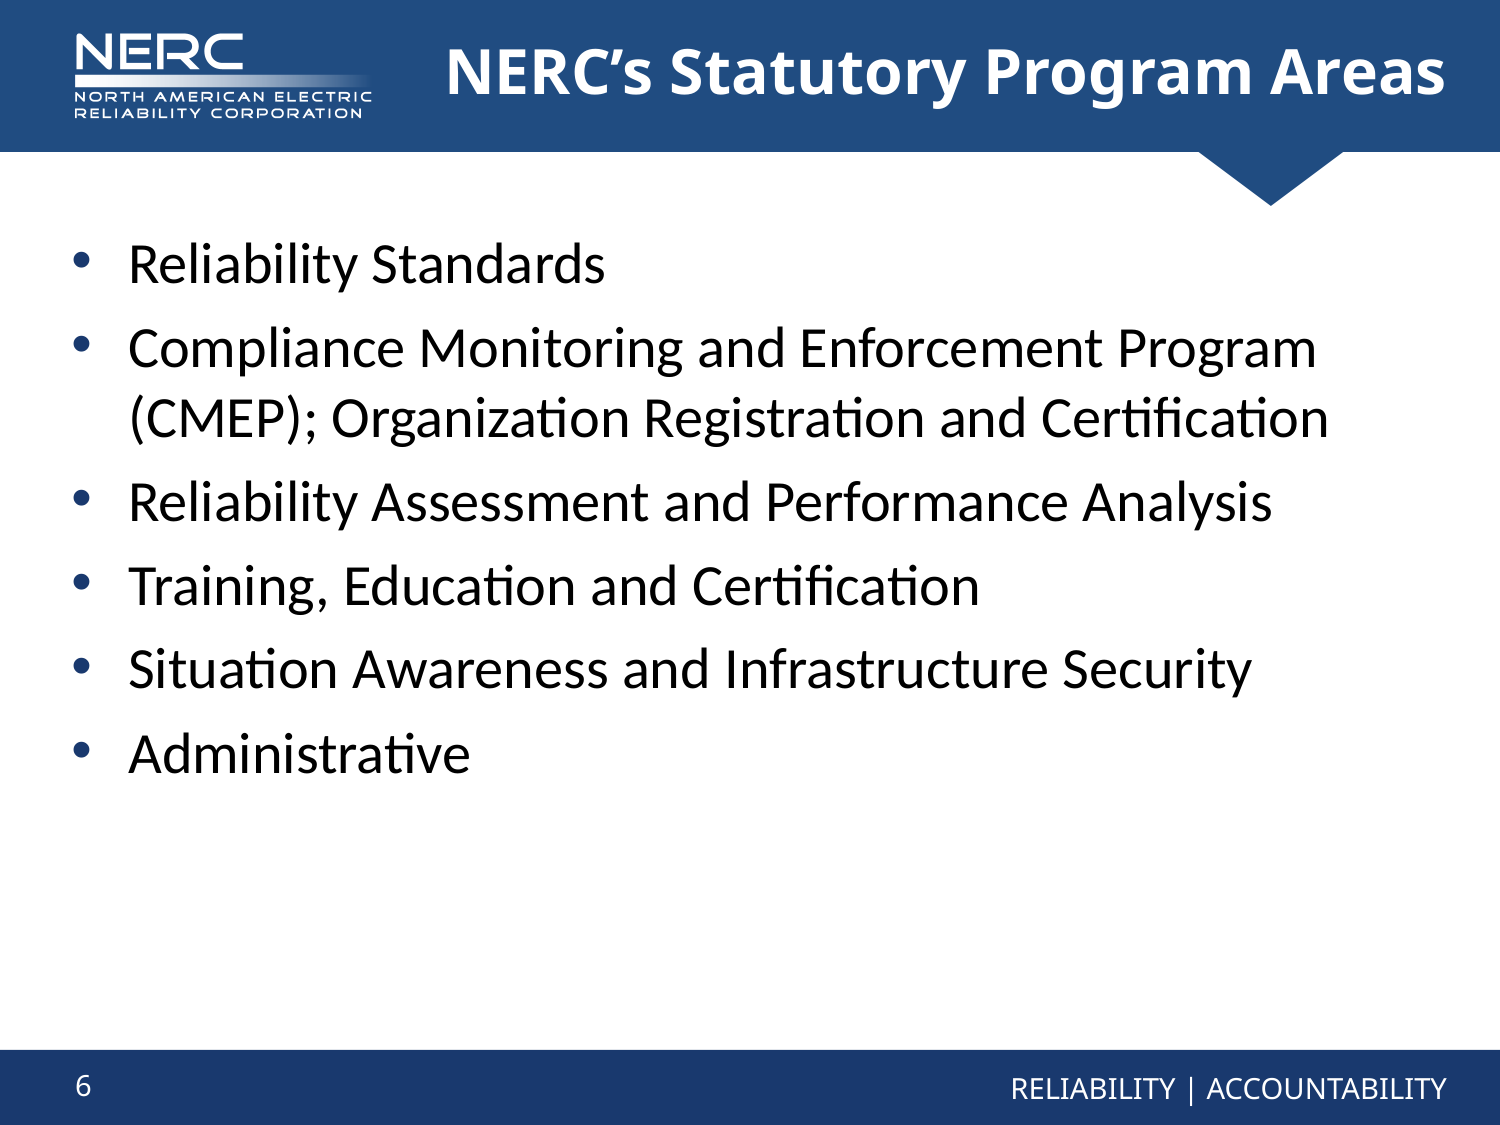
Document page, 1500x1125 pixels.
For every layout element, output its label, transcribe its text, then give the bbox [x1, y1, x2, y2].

picture [0, 0, 1500, 206]
list Reliability Standards Compliance Monitoring and Enforcement Program (CMEP); Organization Registration and Certification Reliability Assessment and Performance Analysis Training, Education and Certification Situation Awareness and Infrastructure Security Administrative [56, 217, 1438, 1018]
title NERC’s Statutory Program Areas [324, 24, 1463, 133]
